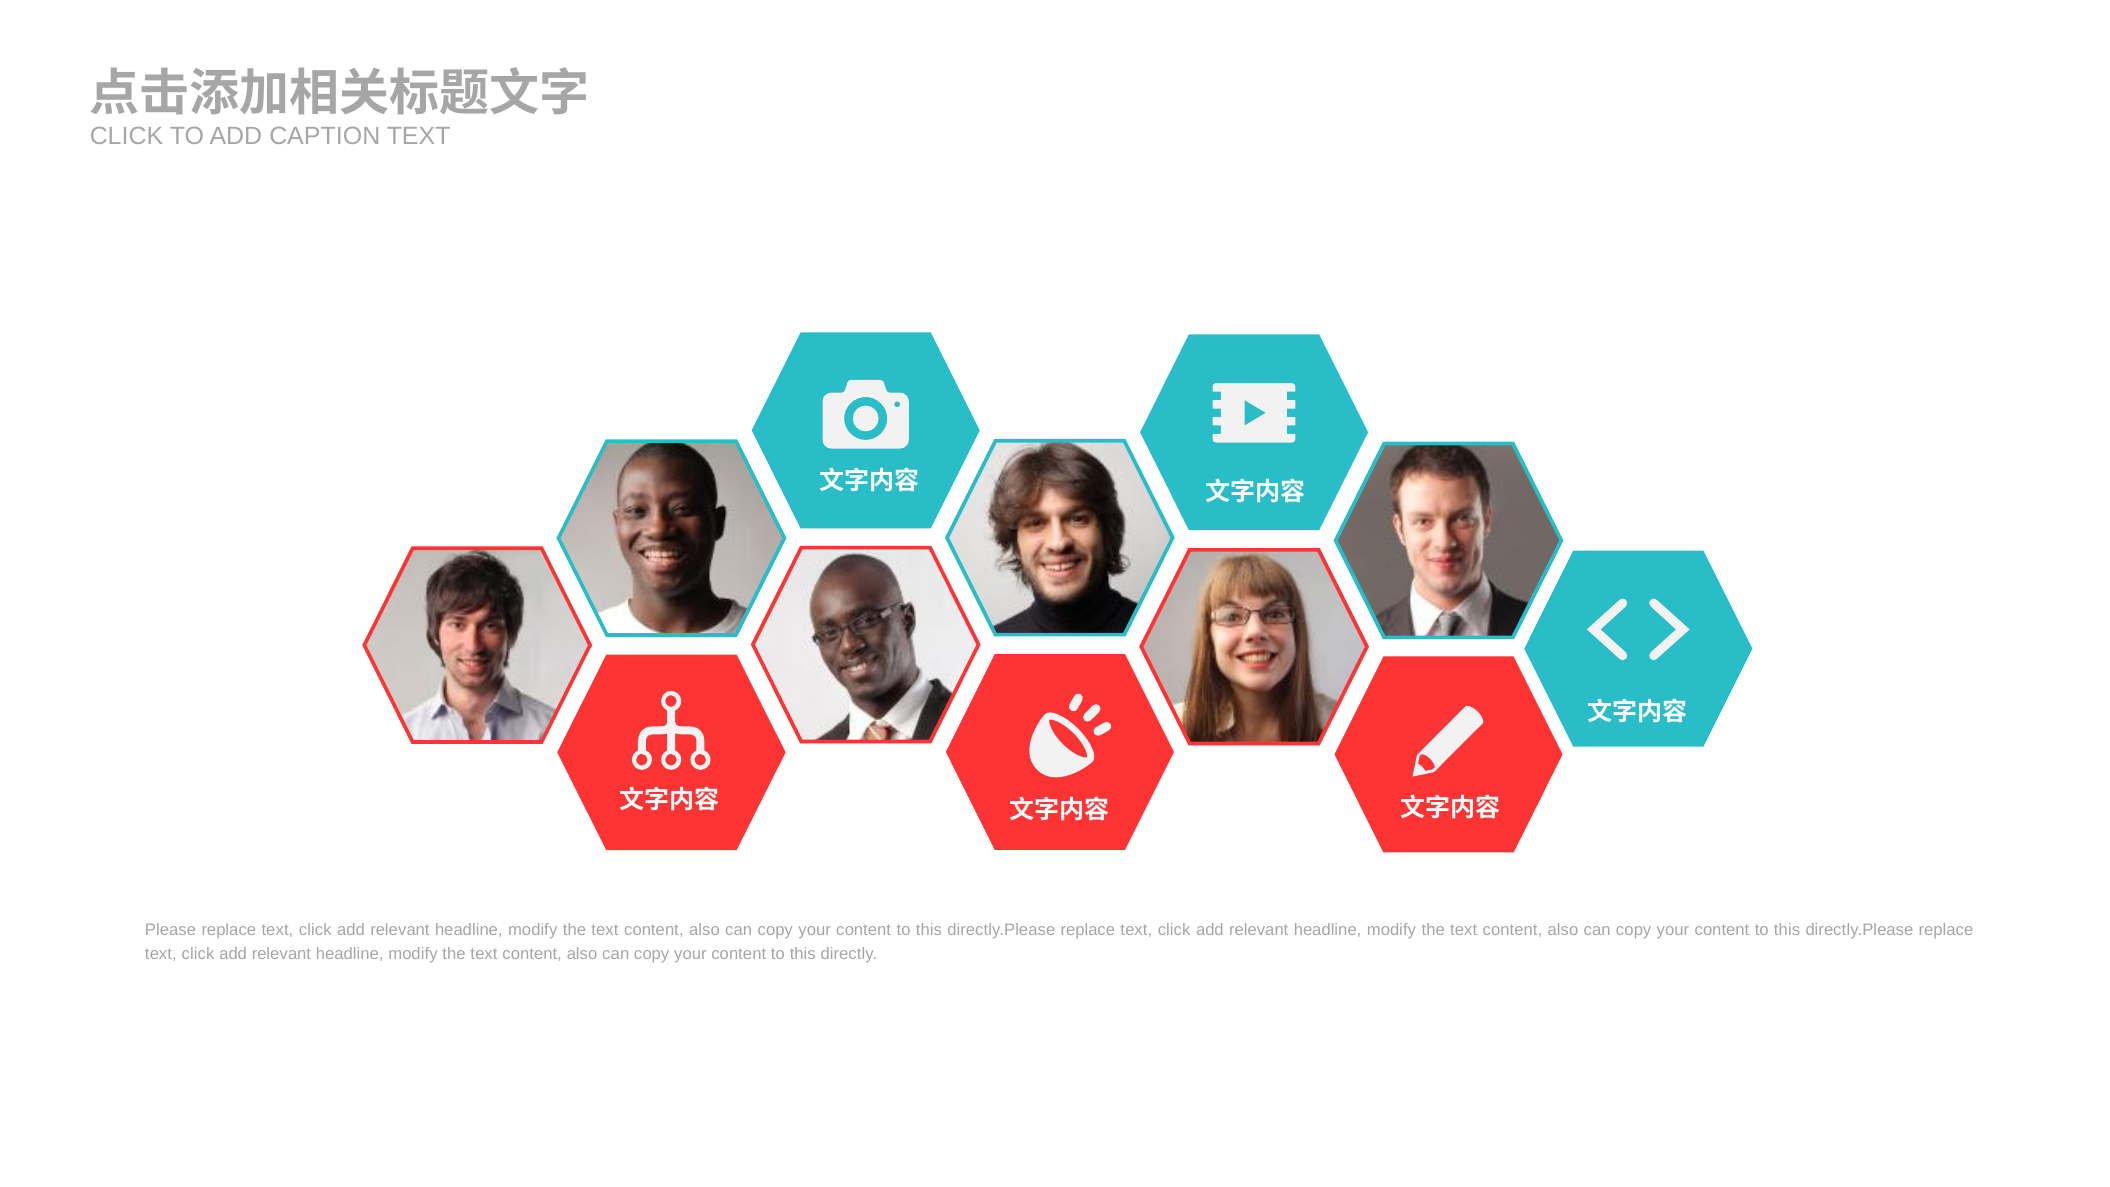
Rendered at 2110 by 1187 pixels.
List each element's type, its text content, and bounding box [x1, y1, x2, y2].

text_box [364, 333, 1752, 852]
text_box CLICK TO ADD CAPTION TEXT [89, 119, 524, 150]
text_box Please replace text, click add relevant headline, modify the text content, also can copy your content to this directly.Please replace text, click add relevant headline, modify the text content, also can copy your content to this directly.Please replace text, click add relevant headline, modify the text content, also can copy your content to this directly. [145, 914, 1977, 963]
text_box 点击添加相关标题文字 [89, 60, 618, 121]
